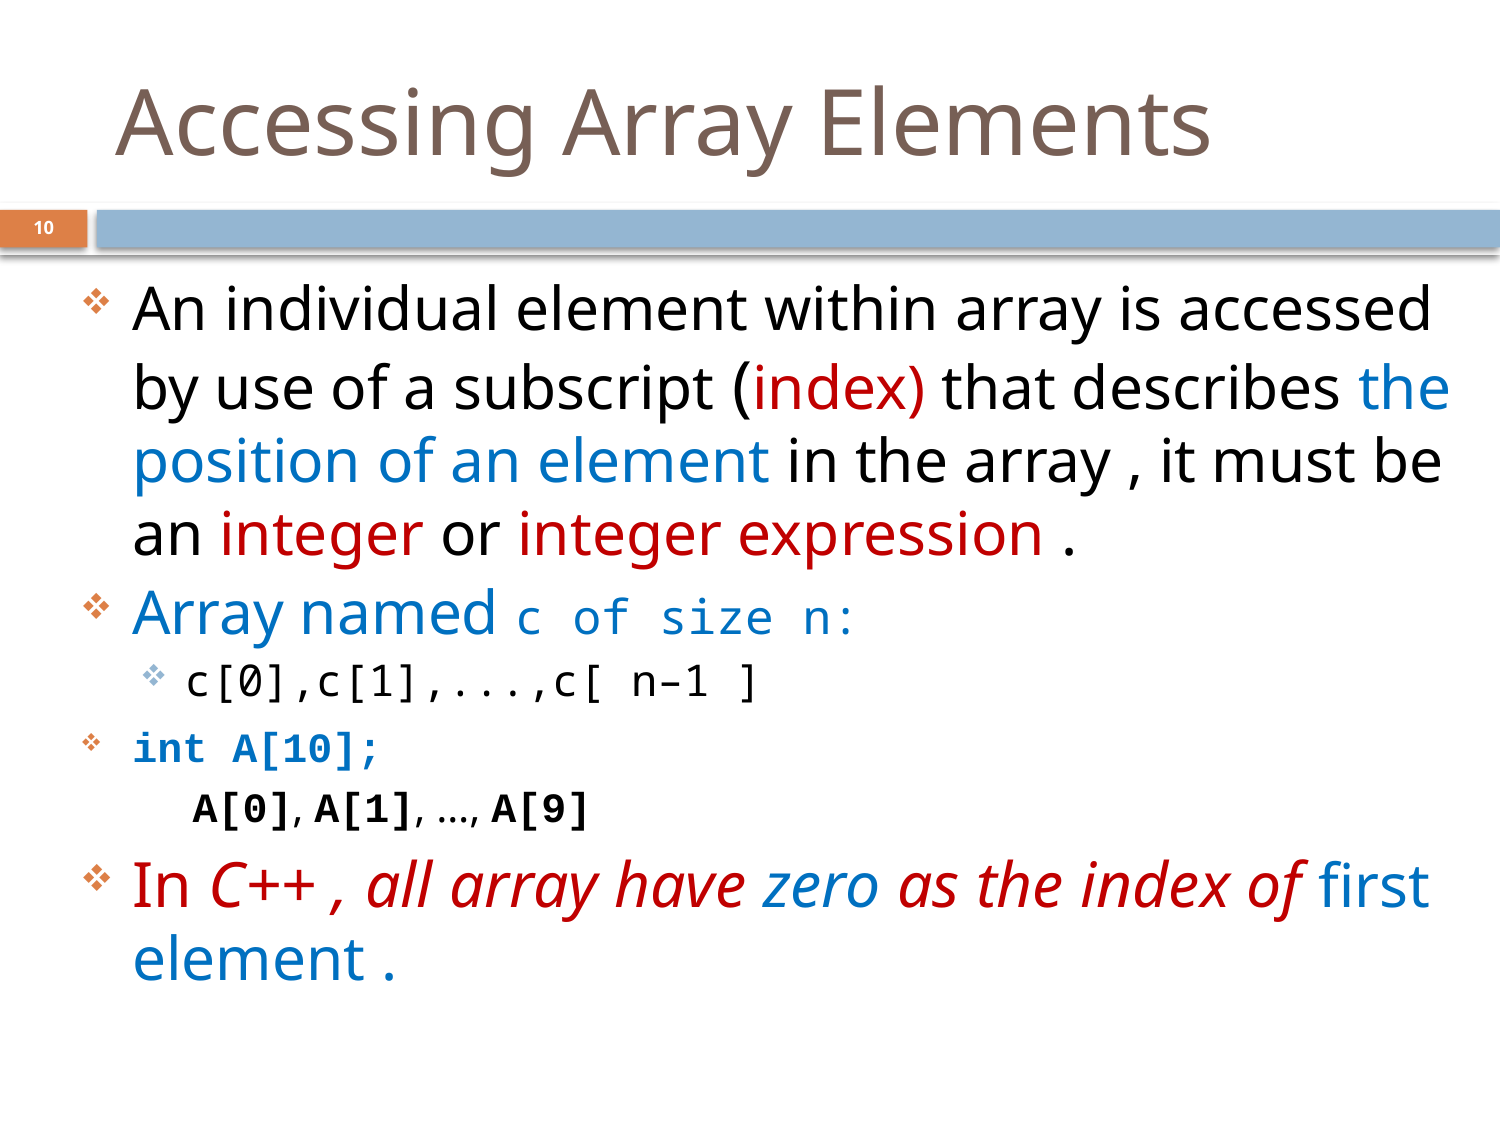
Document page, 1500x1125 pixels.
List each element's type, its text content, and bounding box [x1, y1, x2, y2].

list An individual element within array is accessed by use of a subscript (index) that describes the position of an element in the array , it must be an integer or integer expression . Array named c of size n: c[0],c[1],...,c[ n–1 ] int A[10]; A[0], A[1], …, A[9] In C++ , all array have zero as the index of first element . [64, 262, 1483, 1071]
slide_number 10 [0, 208, 88, 249]
title Accessing Array Elements [100, 37, 1439, 201]
